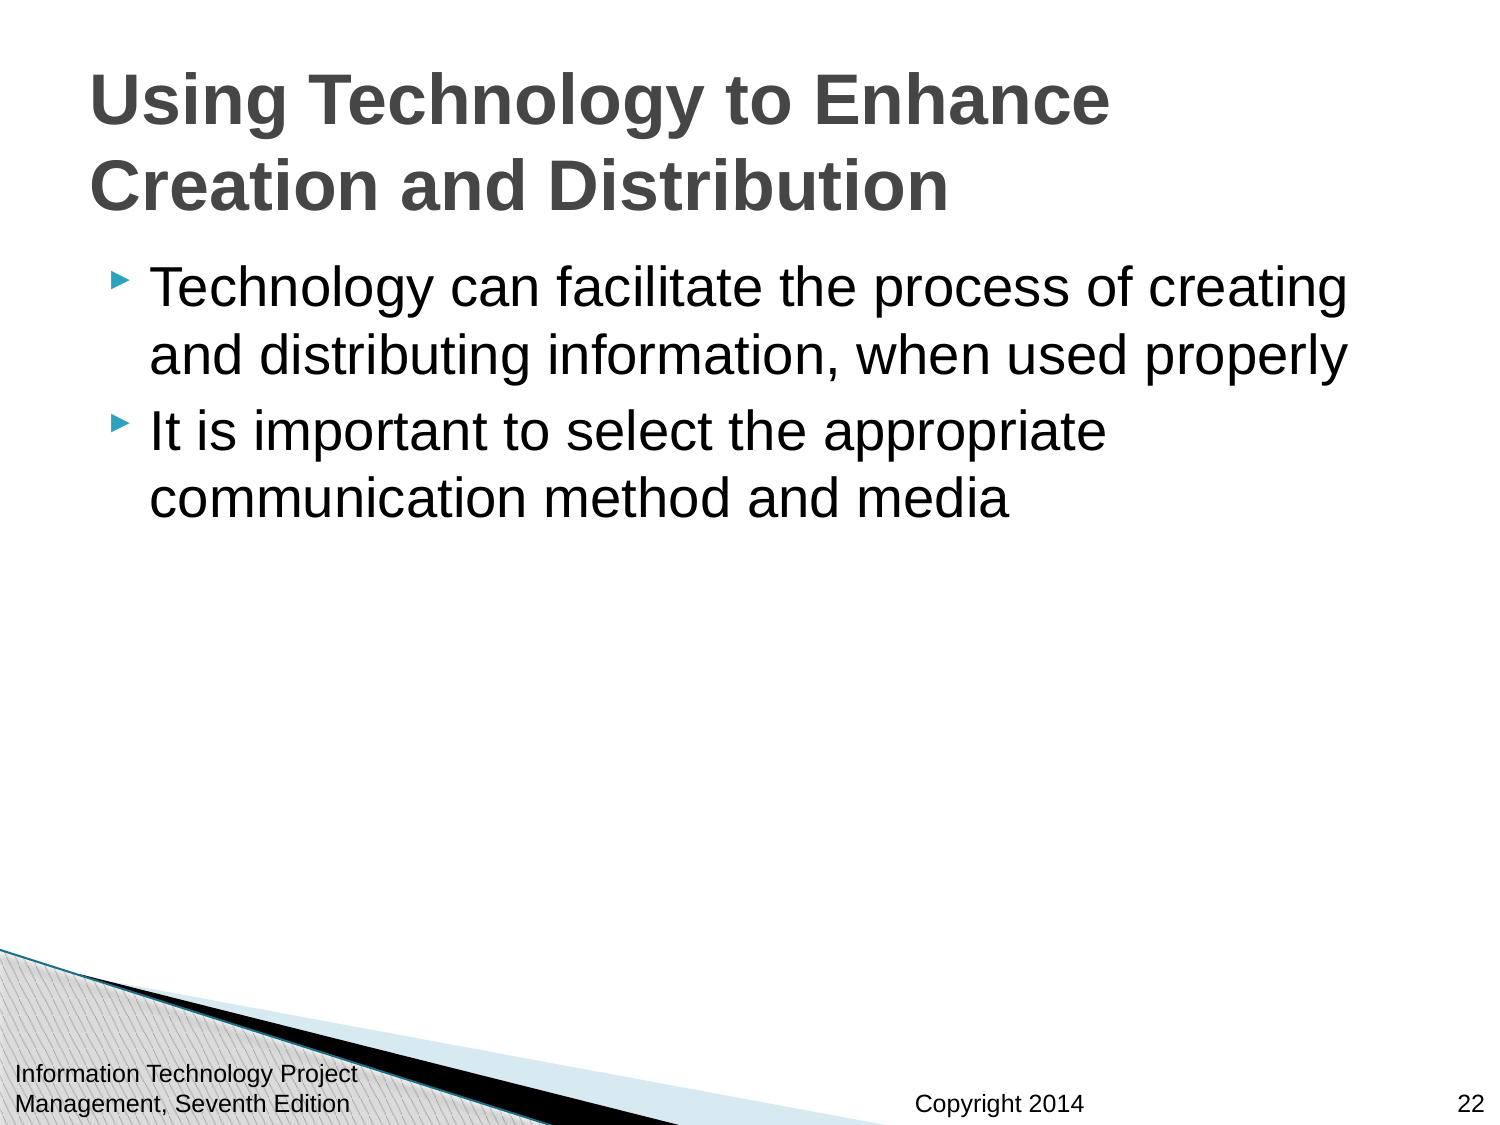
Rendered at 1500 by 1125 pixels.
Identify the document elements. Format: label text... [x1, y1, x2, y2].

footer Information Technology Project Management, Seventh Edition [0, 1065, 425, 1125]
slide_number 22 [1408, 1065, 1500, 1125]
title Using Technology to Enhance Creation and Distribution [75, 45, 1425, 233]
list Technology can facilitate the process of creating and distributing information, when used properly It is important to select the appropriate communication method and media [74, 242, 1426, 986]
